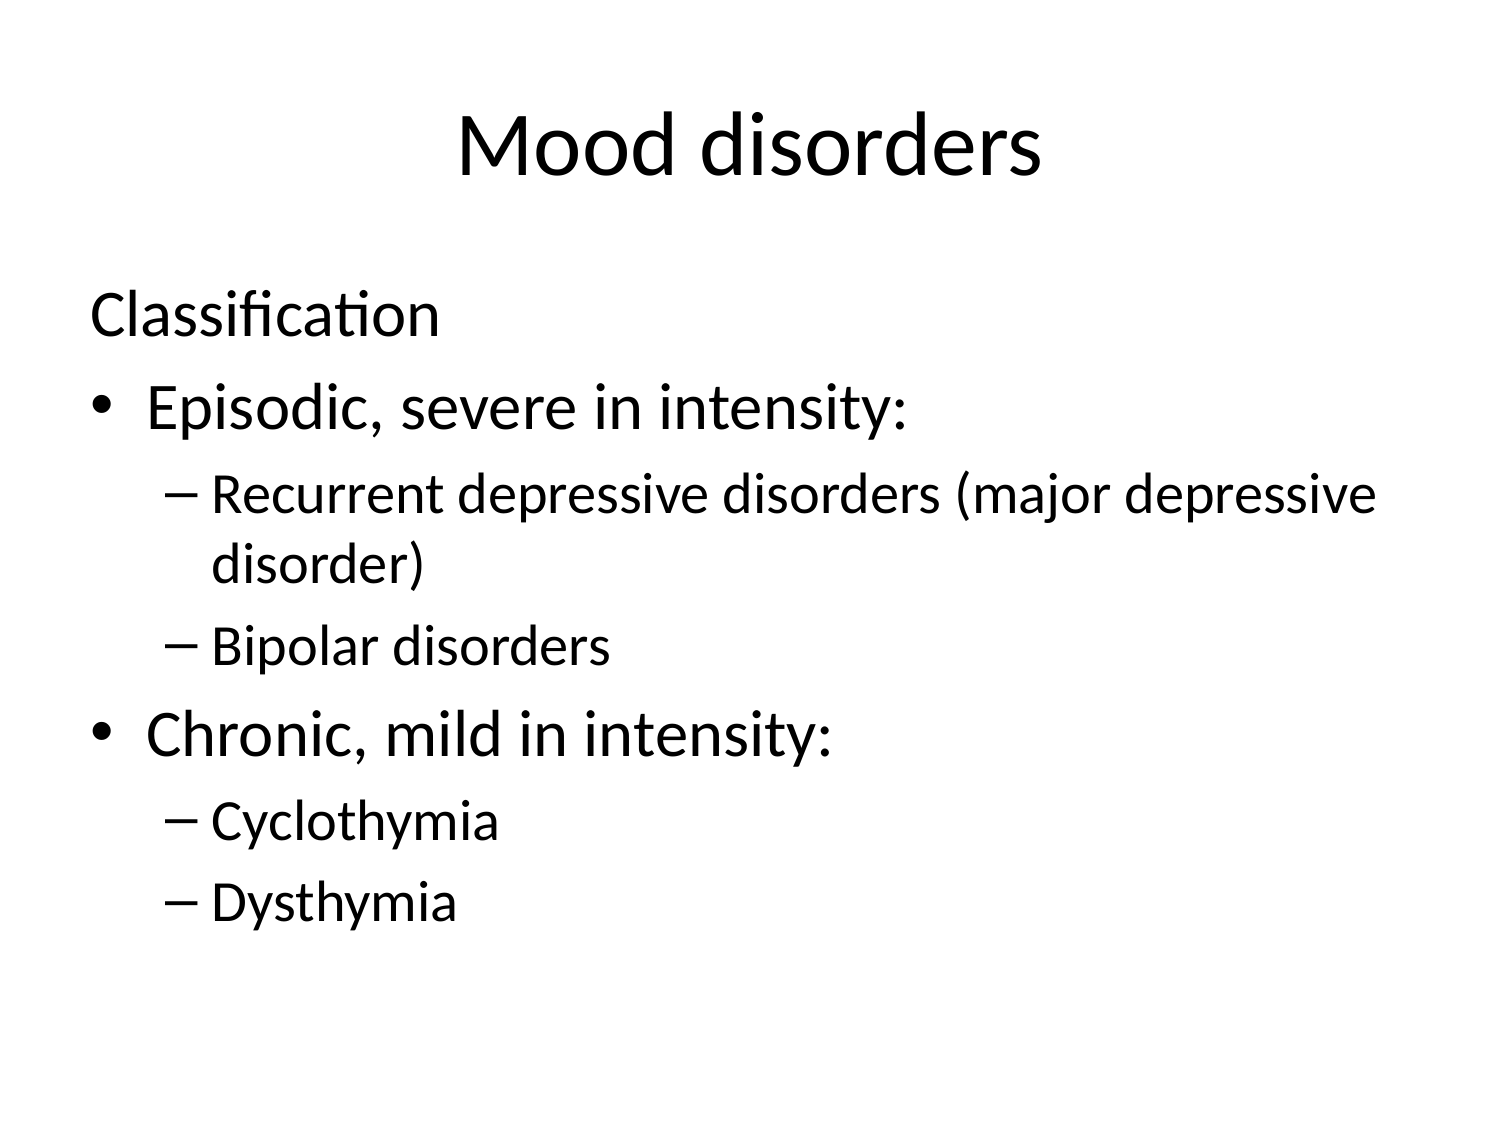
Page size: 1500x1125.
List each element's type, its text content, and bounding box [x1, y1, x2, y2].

title Mood disorders [74, 44, 1426, 233]
list Classification Episodic, severe in intensity: Recurrent depressive disorders (major depressive disorder) Bipolar disorders Chronic, mild in intensity: Cyclothymia Dysthymia [74, 262, 1426, 1006]
